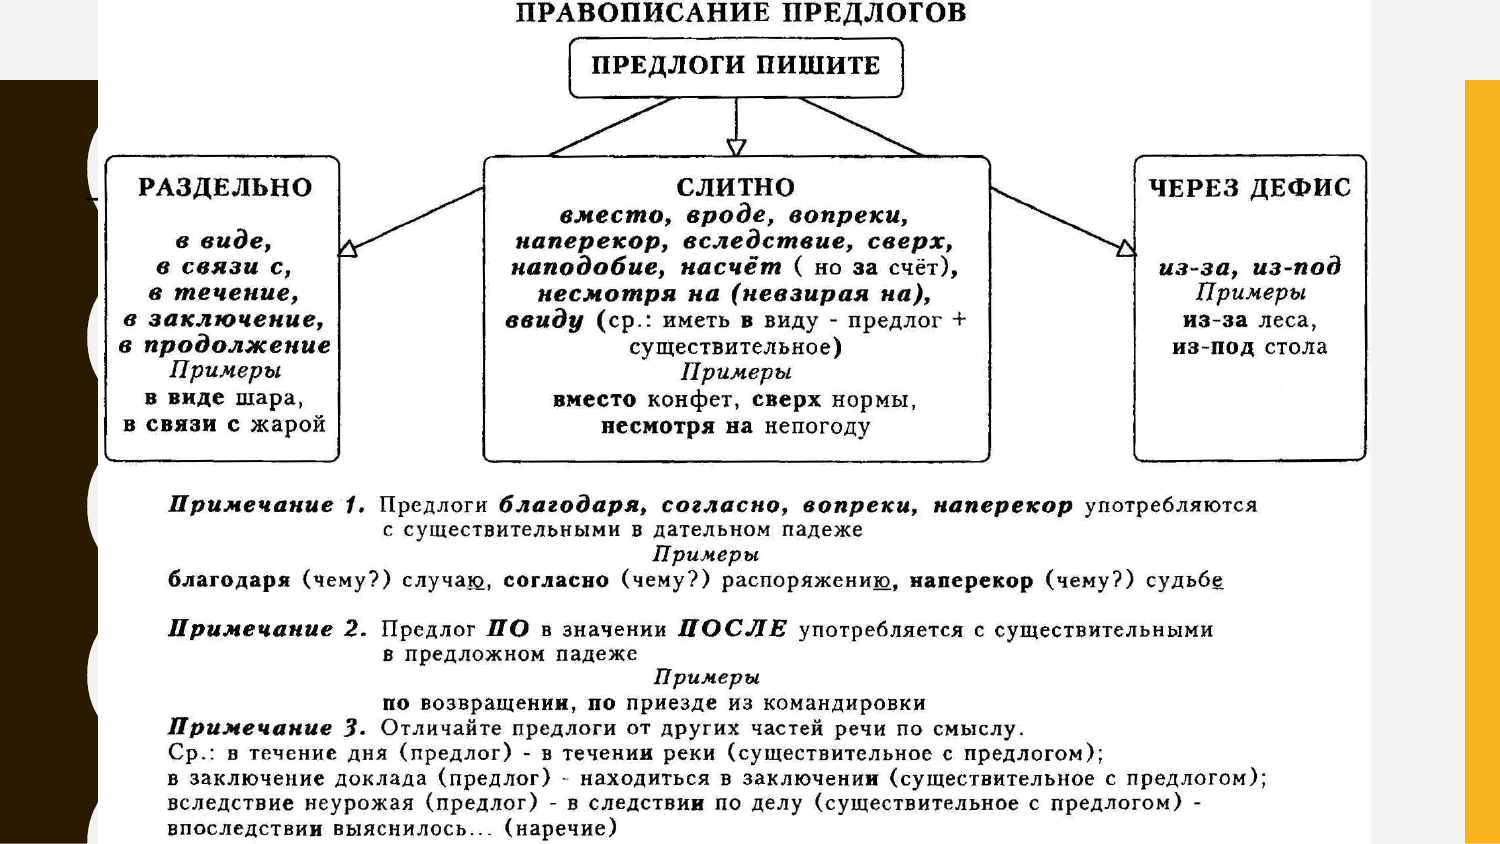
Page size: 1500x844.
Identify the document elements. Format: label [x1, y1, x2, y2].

picture [97, 0, 1371, 844]
